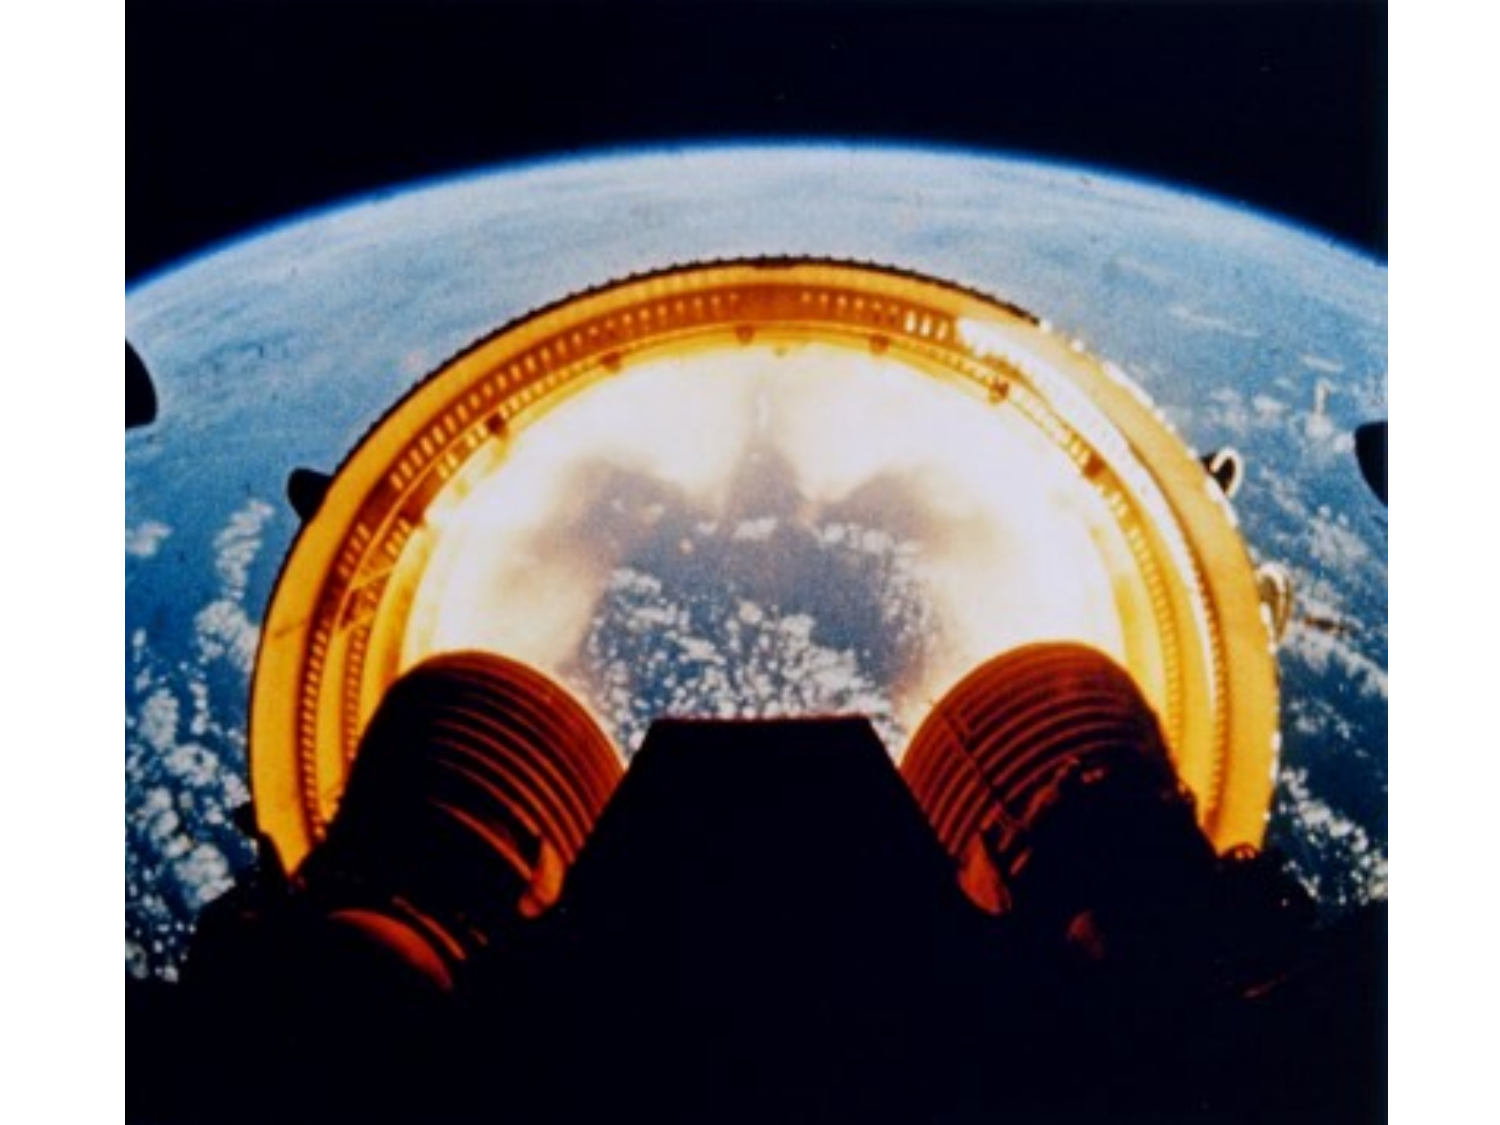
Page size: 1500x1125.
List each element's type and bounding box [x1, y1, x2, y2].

picture [124, 0, 1388, 1125]
